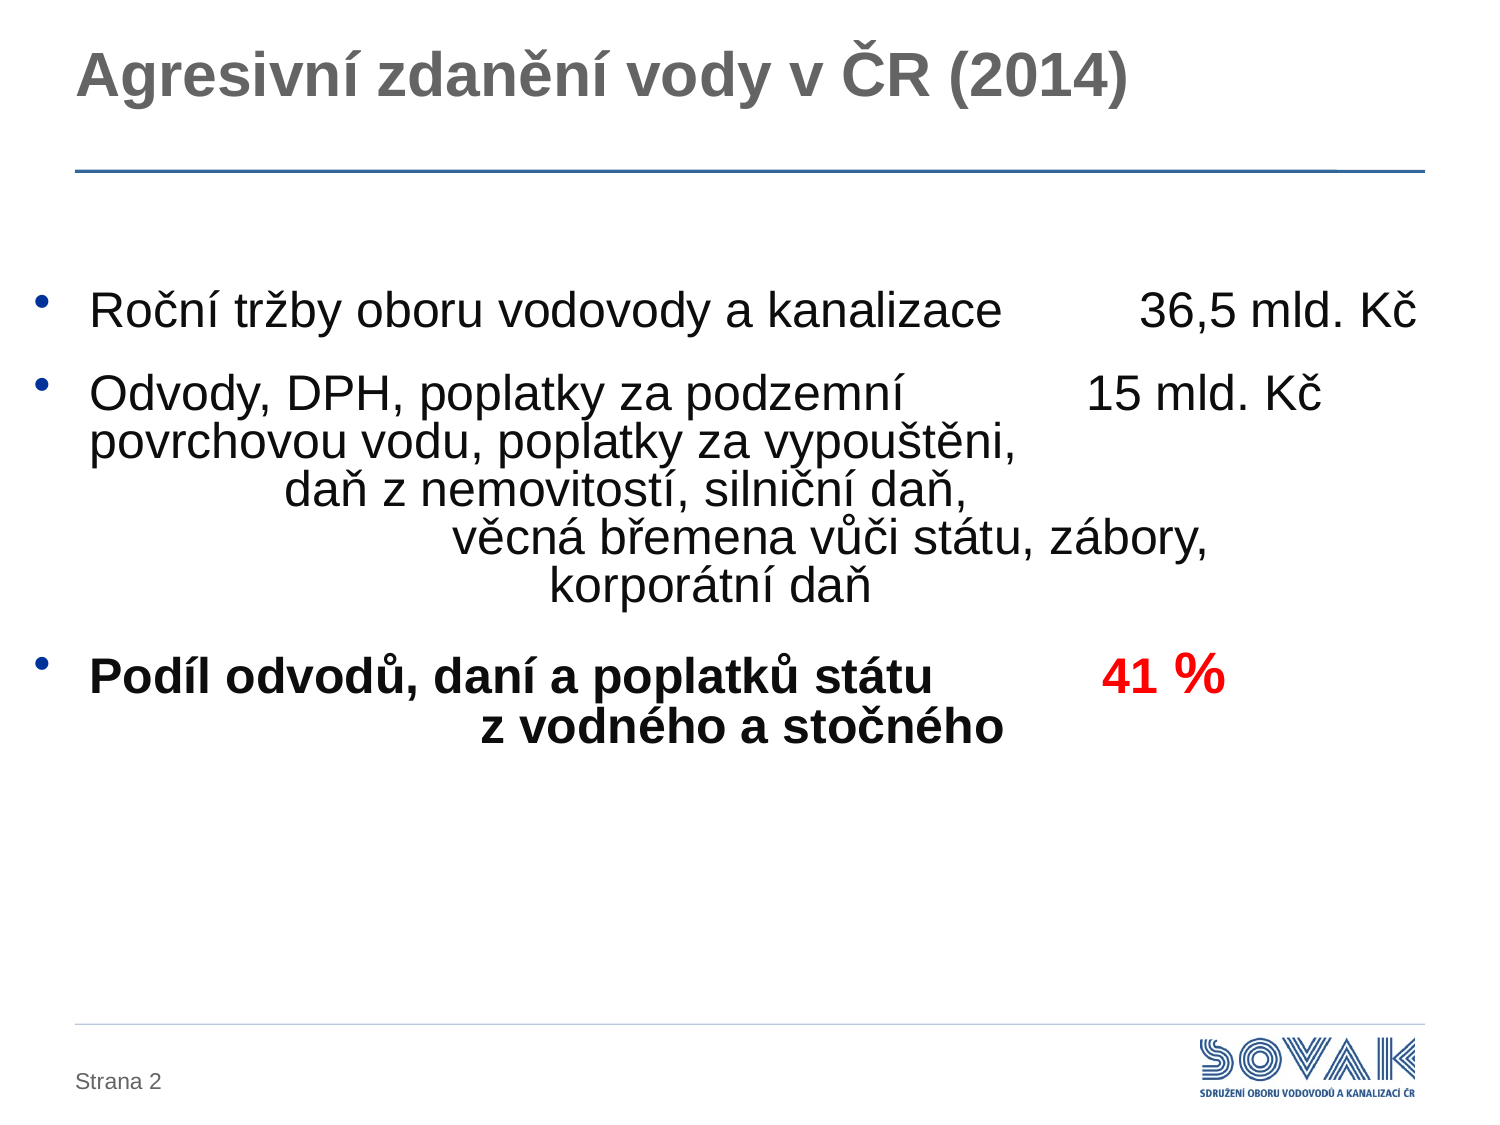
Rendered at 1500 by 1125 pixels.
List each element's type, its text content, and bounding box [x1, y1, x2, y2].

title Agresivní zdanění vody v ČR (2014) [75, 45, 1425, 187]
text_box Roční tržby oboru vodovody a kanalizace 36,5 mld. Kč Odvody, DPH, poplatky za podzemní 15 mld. Kč povrchovou vodu, poplatky za vypouštěni, daň z nemovitostí, silniční daň, věcná břemena vůči státu, zábory, korporátní daň Podíl odvodů, daní a poplatků státu 41 % z vodného a stočného [33, 188, 1476, 753]
picture [1200, 1037, 1415, 1097]
